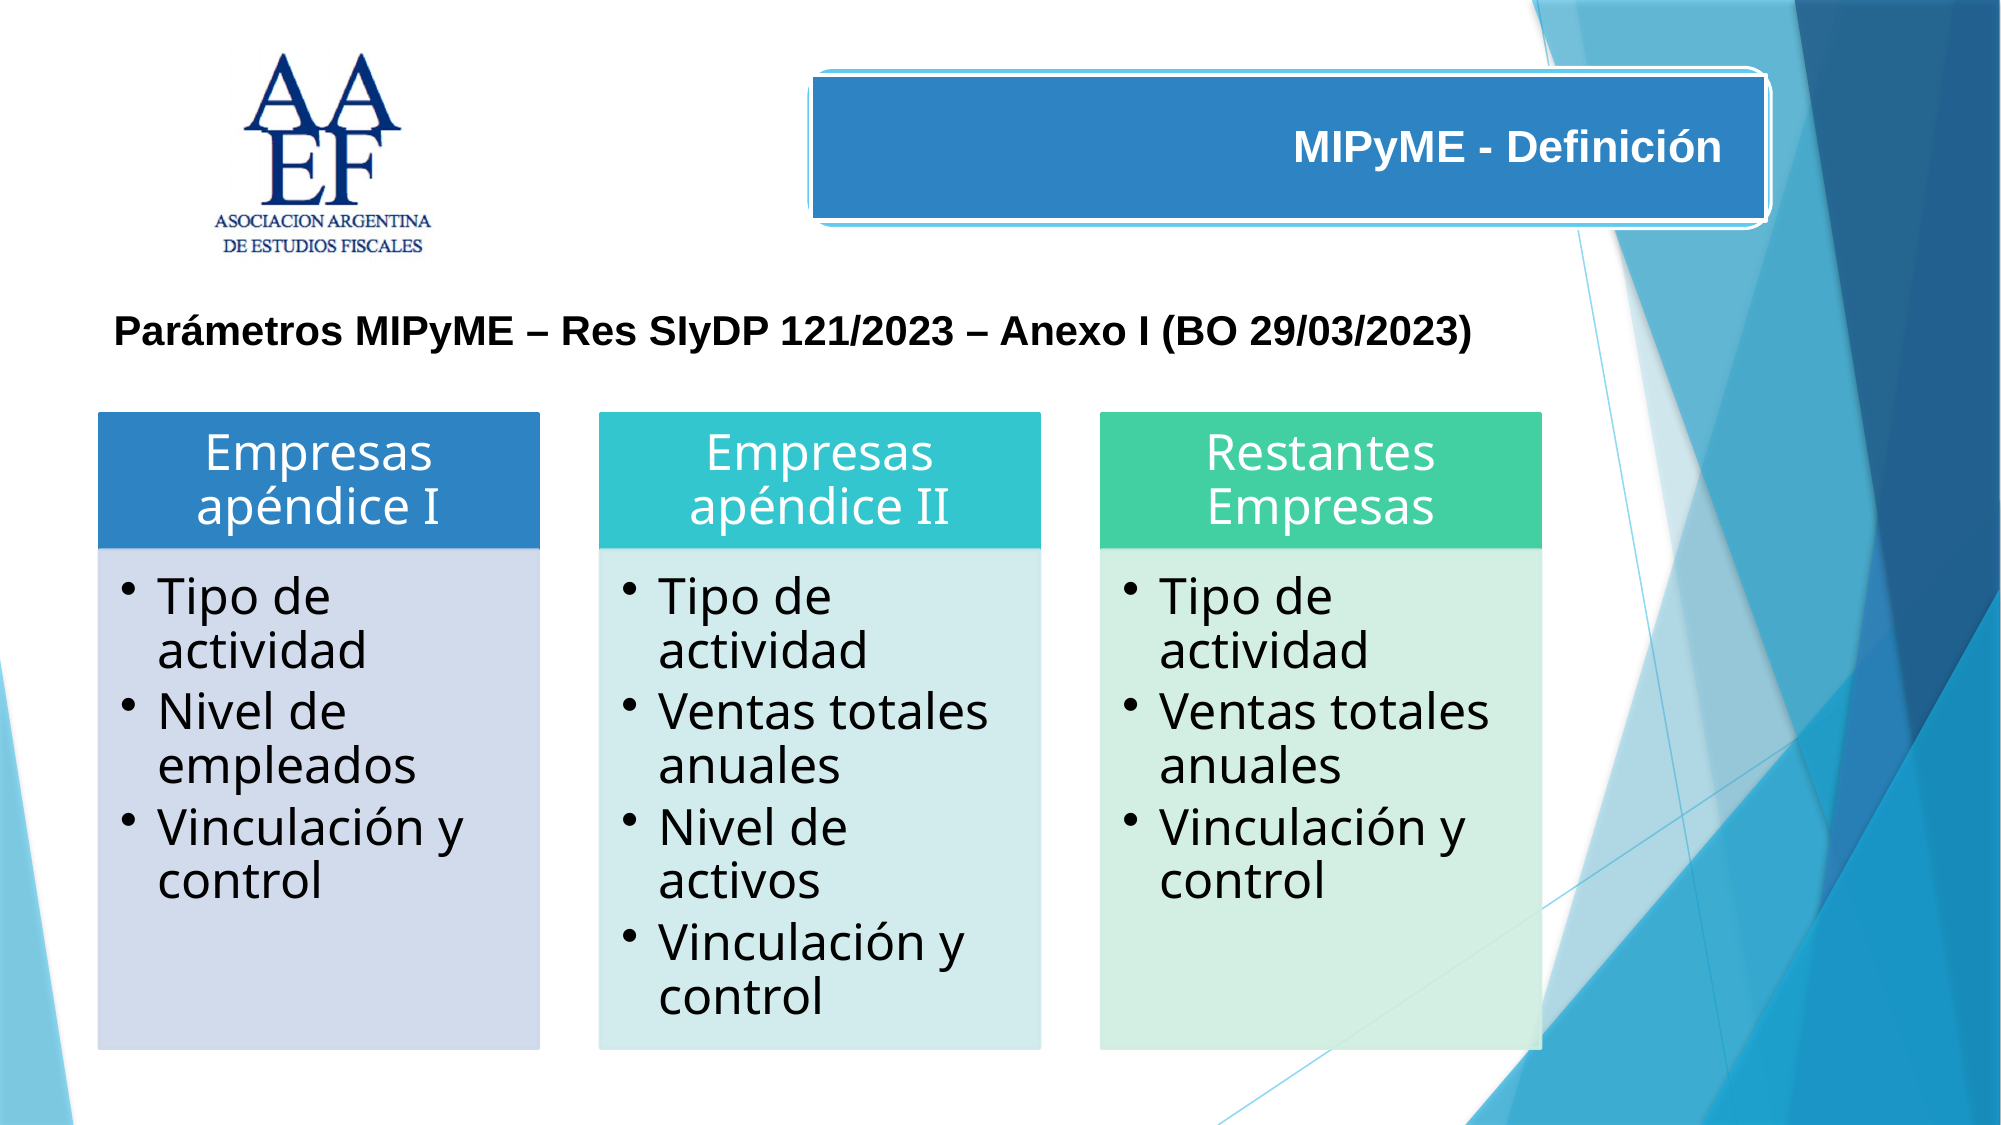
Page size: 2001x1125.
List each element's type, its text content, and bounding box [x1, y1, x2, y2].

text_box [805, 66, 1772, 229]
picture [209, 45, 434, 270]
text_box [98, 403, 1542, 1058]
title Parámetros MIPyME – Res SIyDP 121/2023 – Anexo I (BO 29/03/2023) [98, 296, 1605, 404]
